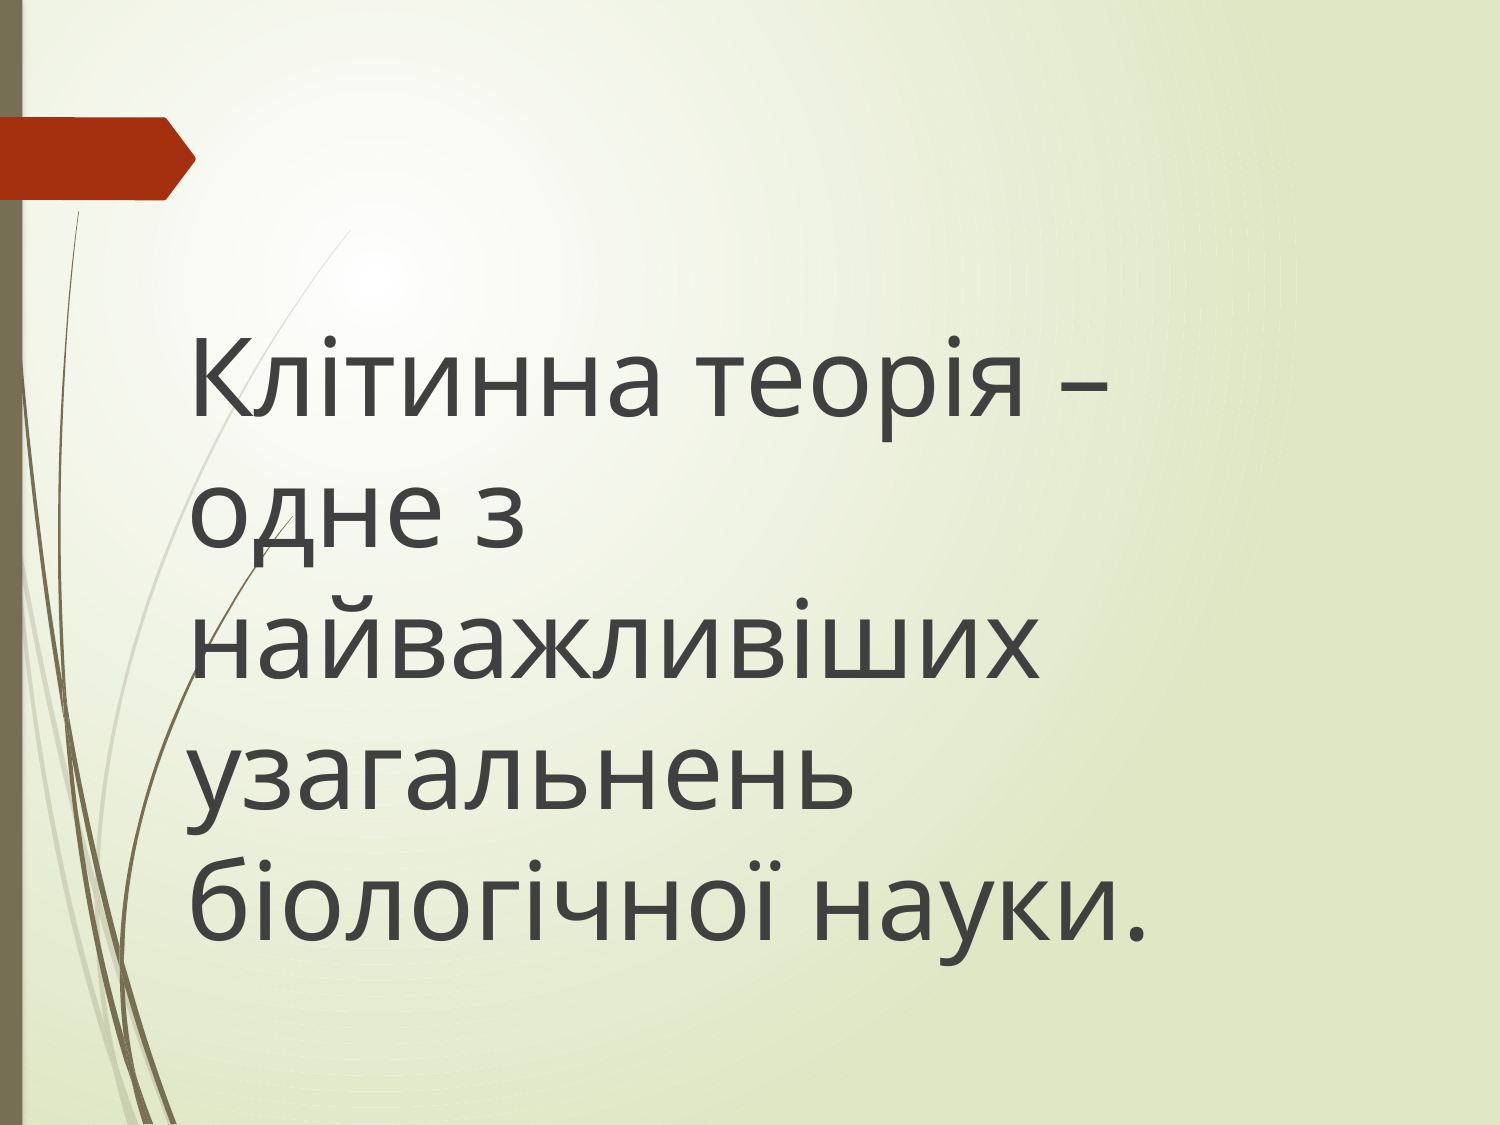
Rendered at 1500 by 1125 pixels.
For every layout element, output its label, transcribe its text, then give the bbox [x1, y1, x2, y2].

list Клітинна теорія – одне з найважливіших узагальнень біологічної науки. [171, 149, 1416, 970]
